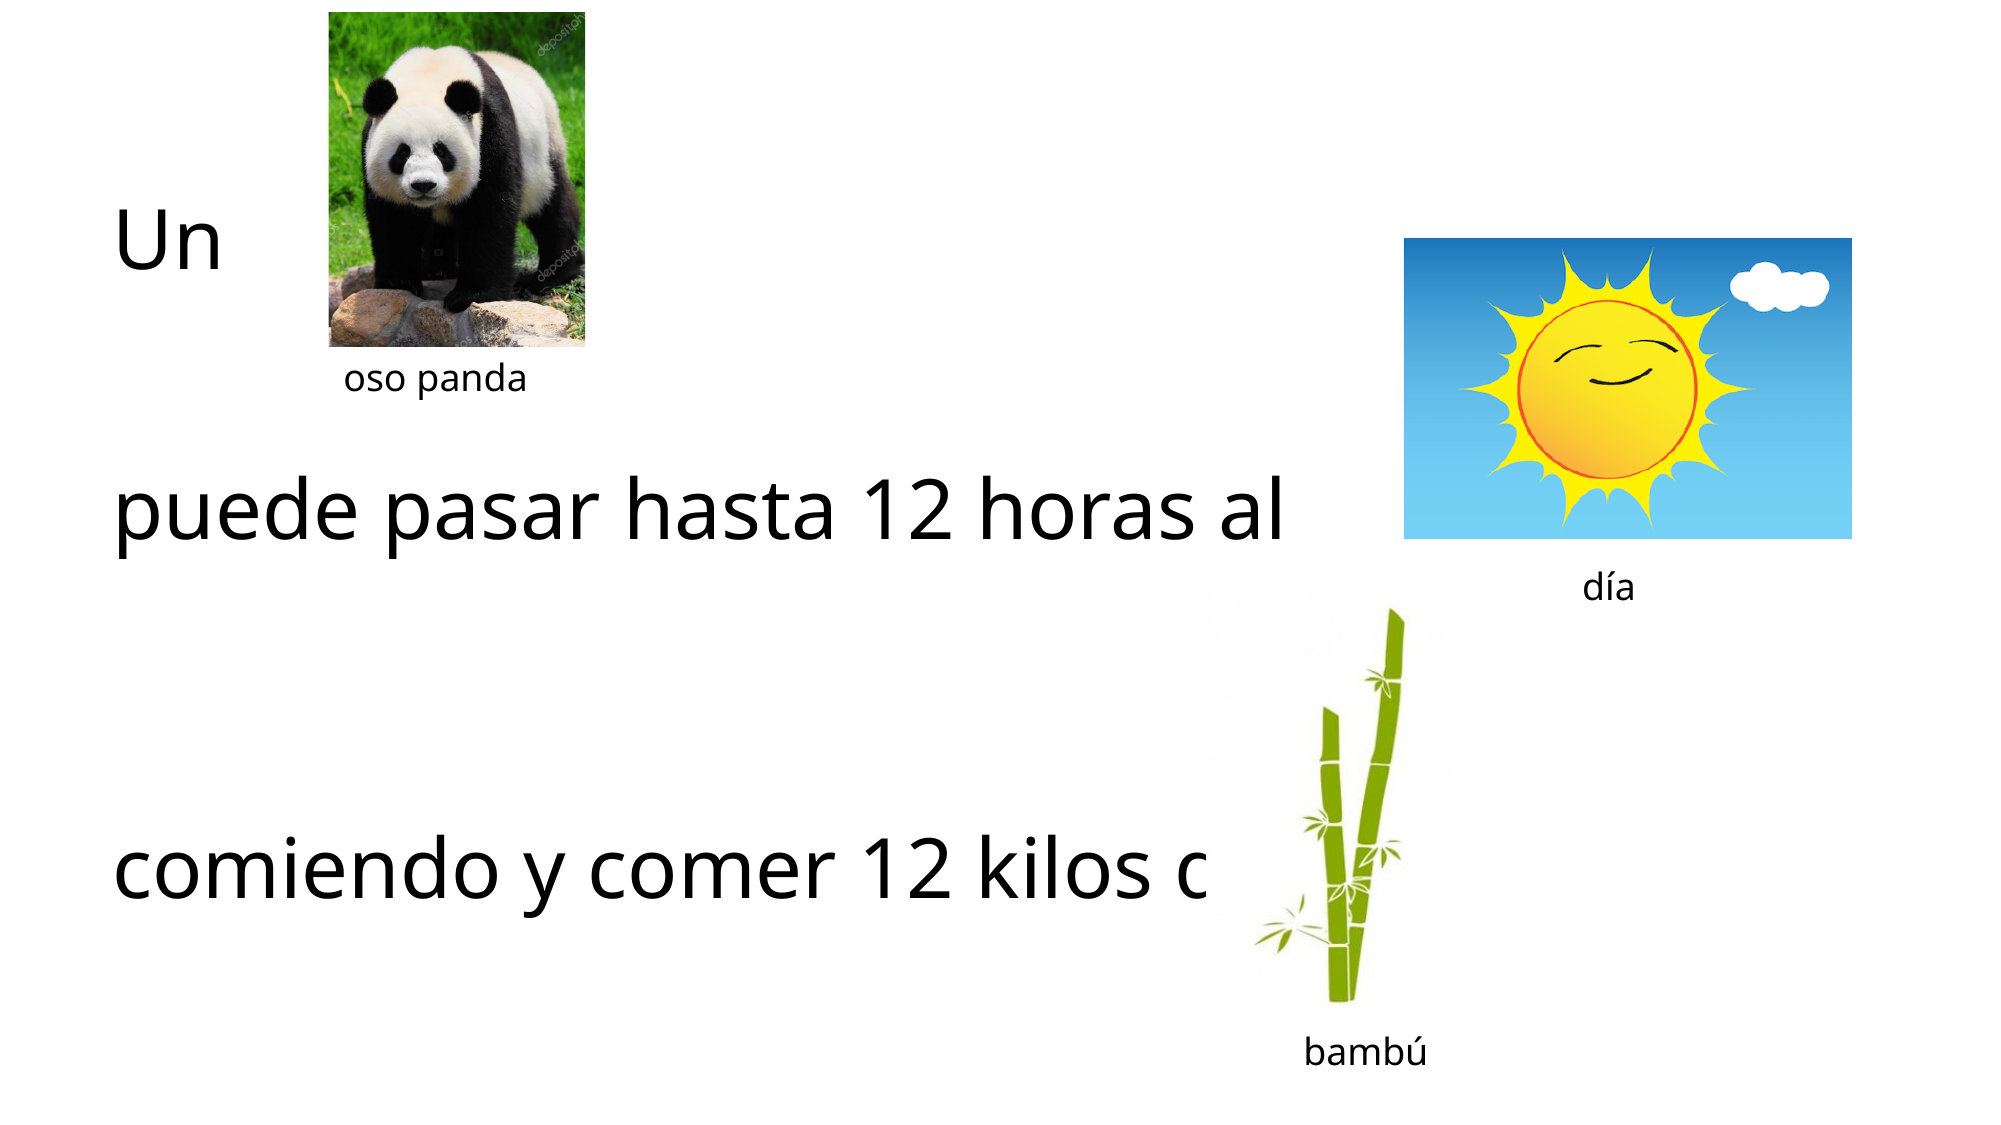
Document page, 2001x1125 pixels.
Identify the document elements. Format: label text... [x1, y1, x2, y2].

text_box oso panda [328, 346, 647, 407]
picture [1403, 238, 1852, 539]
picture [1206, 590, 1453, 1021]
picture [328, 12, 586, 347]
title Un puede pasar hasta 12 horas al comiendo y comer 12 kilos de [97, 59, 1863, 1055]
text_box día [1567, 555, 1688, 616]
text_box bambú [1288, 1020, 1515, 1081]
